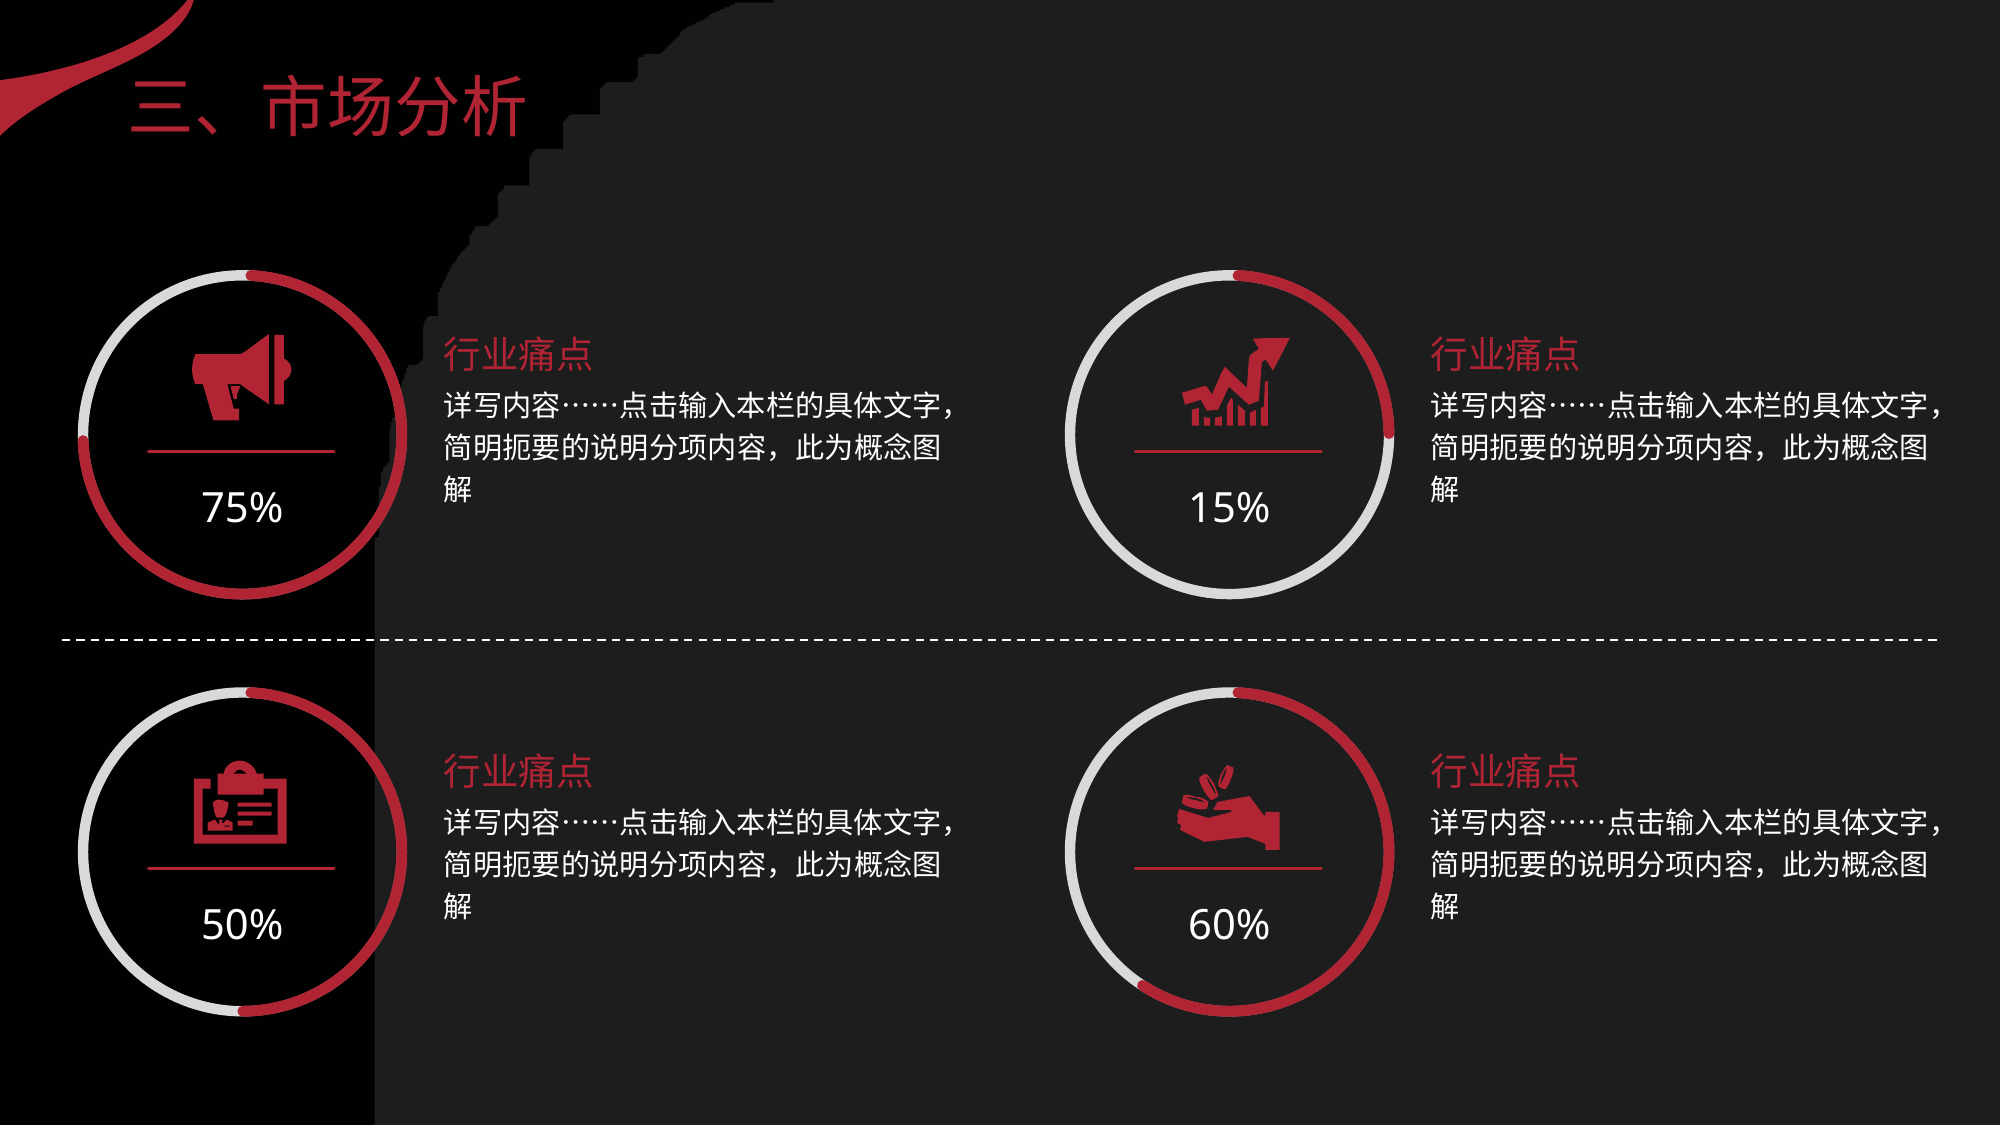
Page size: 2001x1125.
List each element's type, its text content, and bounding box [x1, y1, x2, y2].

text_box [82, 275, 402, 595]
text_box 行业痛点 [1416, 323, 1819, 384]
picture [0, 0, 2000, 1125]
text_box 行业痛点 [428, 323, 832, 384]
text_box 行业痛点 [1416, 740, 1819, 801]
text_box 详写内容……点击输入本栏的具体文字，简明扼要的说明分项内容，此为概念图解 [1416, 373, 1945, 514]
text_box 三、市场分析 [110, 56, 887, 154]
picture [0, 0, 186, 80]
text_box 详写内容……点击输入本栏的具体文字，简明扼要的说明分项内容，此为概念图解 [1416, 790, 1945, 931]
text_box 行业痛点 [428, 740, 832, 801]
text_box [1069, 275, 1390, 595]
text_box 详写内容……点击输入本栏的具体文字，简明扼要的说明分项内容，此为概念图解 [428, 373, 957, 514]
text_box [0, 0, 194, 136]
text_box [1069, 692, 1390, 1012]
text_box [82, 692, 402, 1012]
text_box 详写内容……点击输入本栏的具体文字，简明扼要的说明分项内容，此为概念图解 [428, 790, 957, 931]
